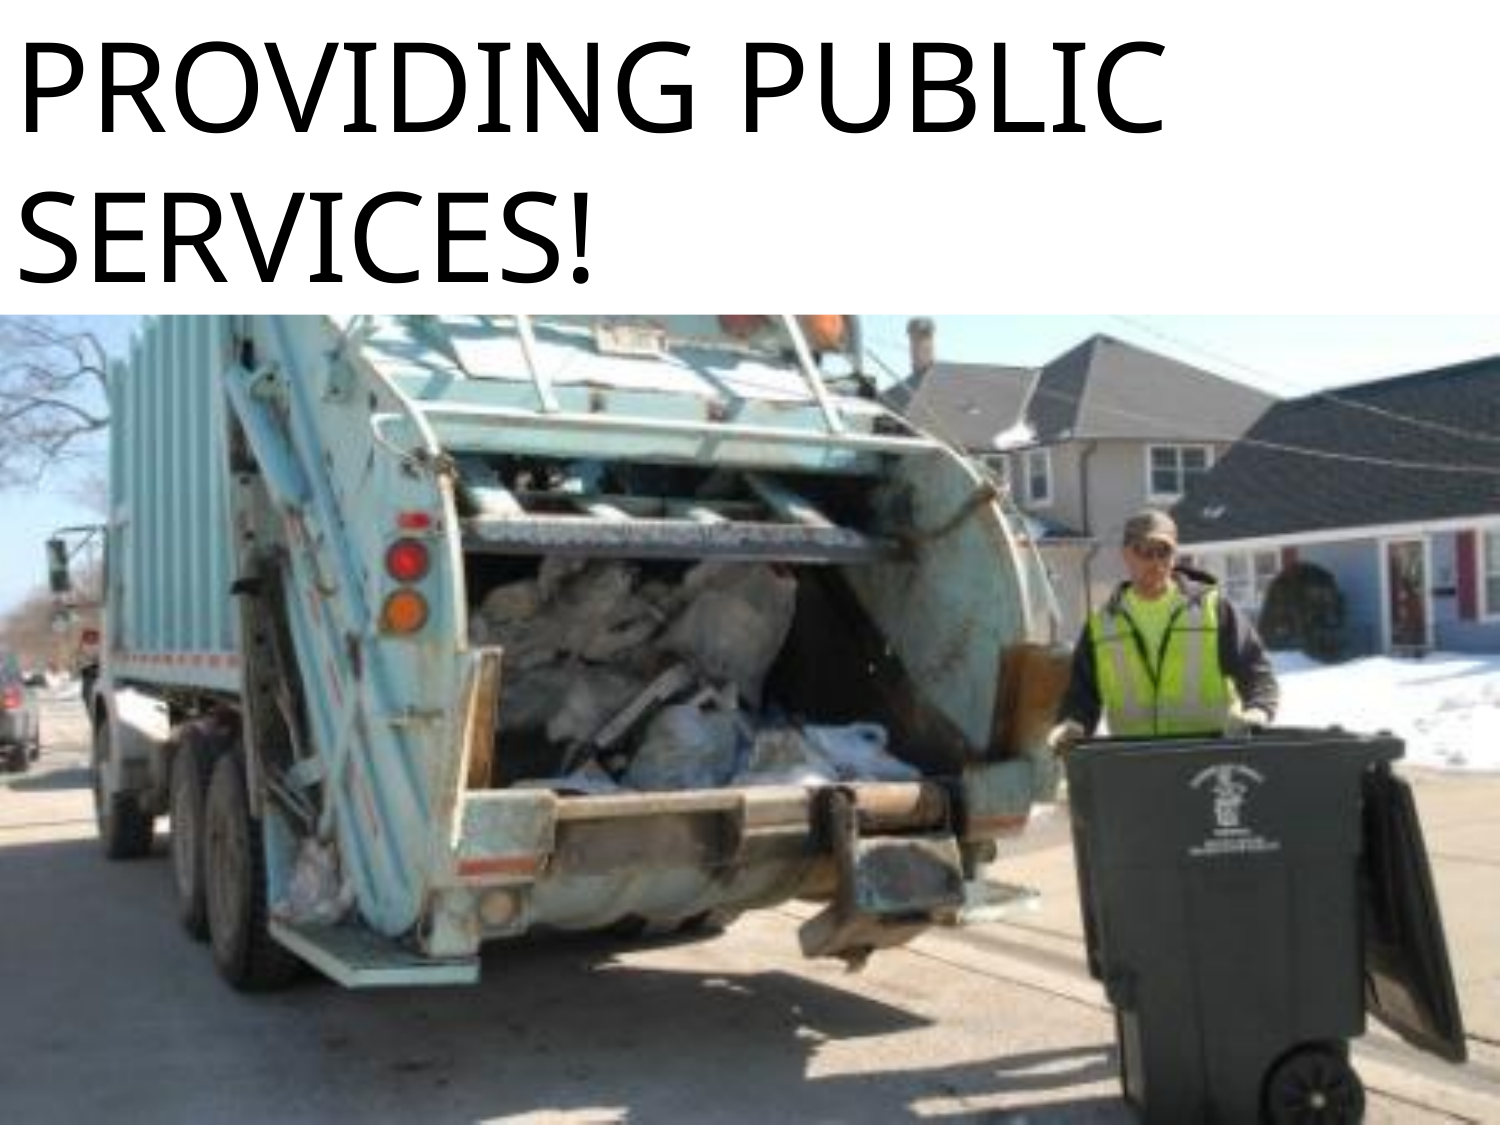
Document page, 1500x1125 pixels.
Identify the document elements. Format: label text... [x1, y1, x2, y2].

text_box PROVIDING PUBLIC SERVICES! [0, 0, 1500, 120]
picture [0, 120, 1500, 1125]
